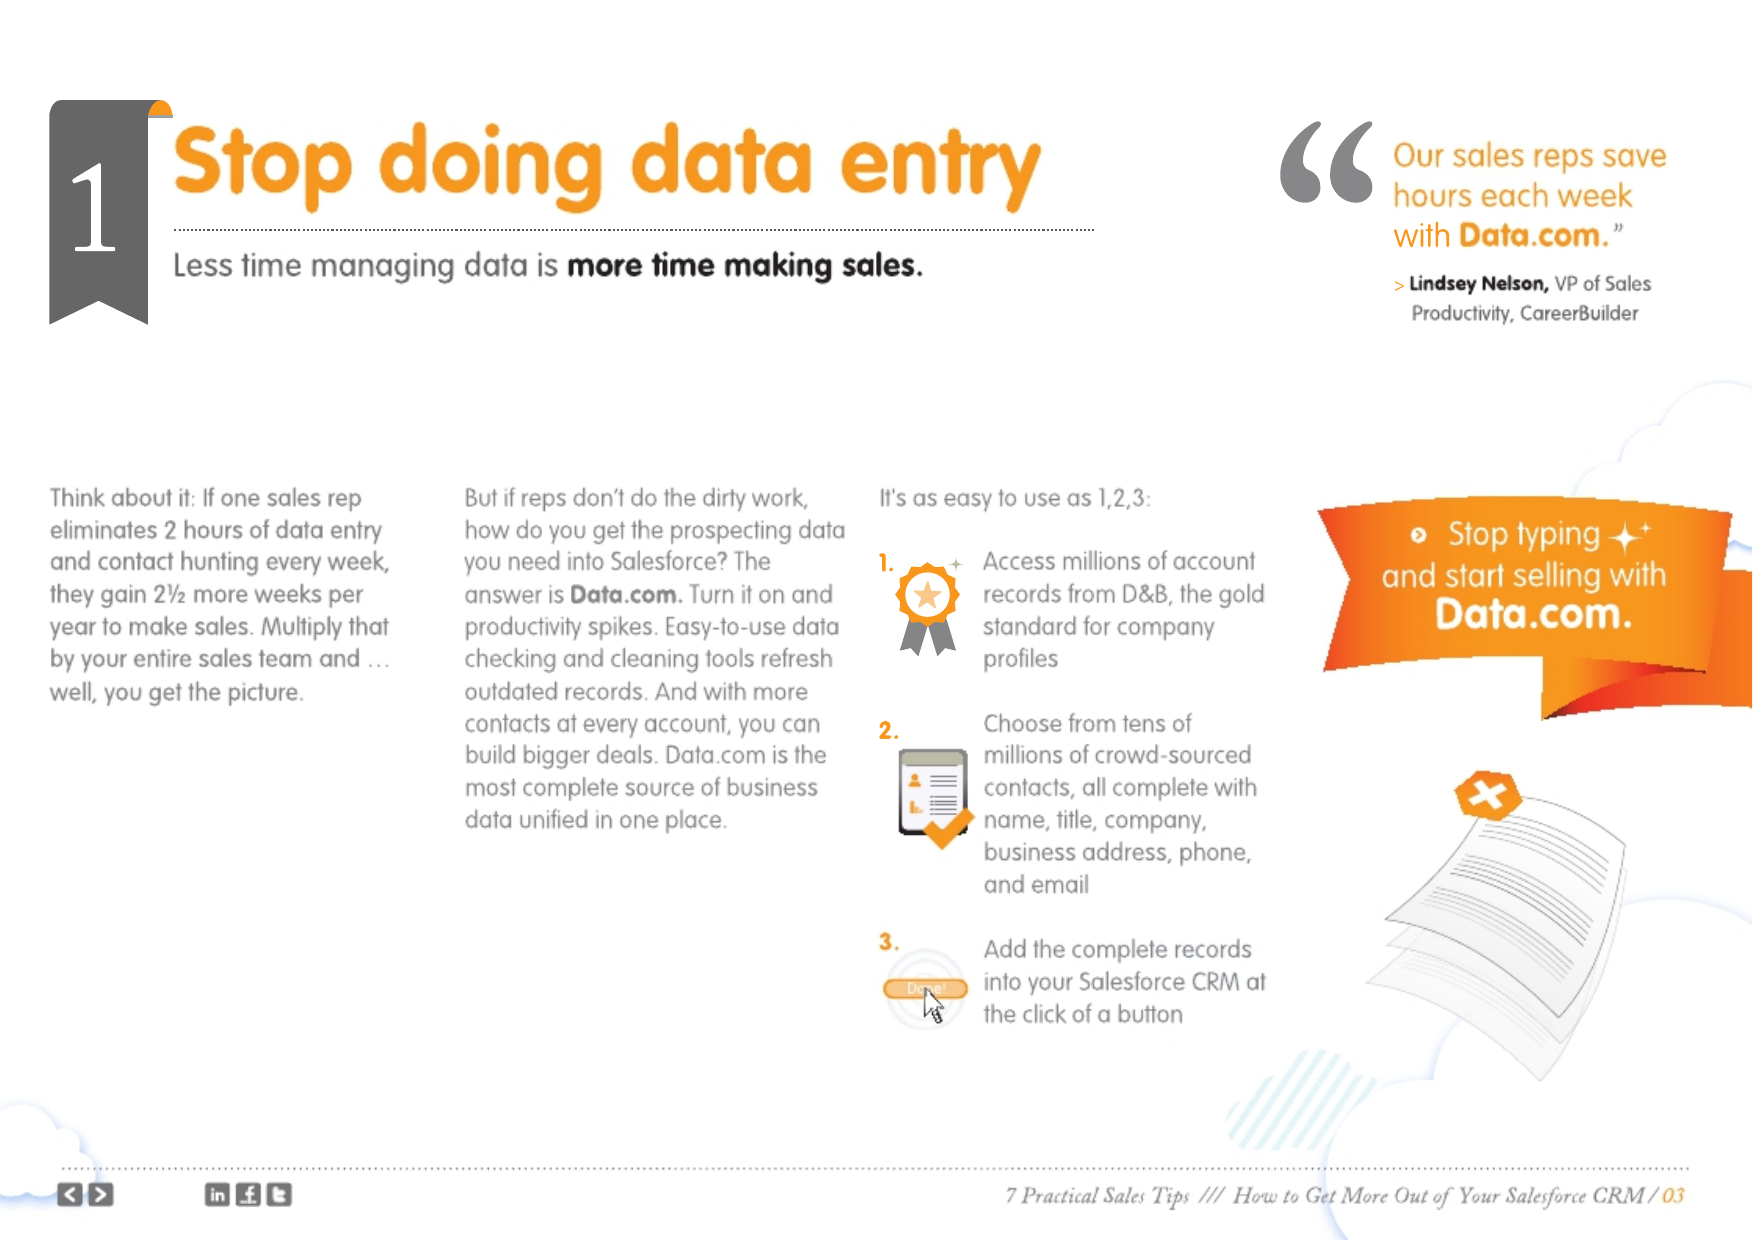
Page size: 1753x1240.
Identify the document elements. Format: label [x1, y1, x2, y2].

picture [47, 549, 390, 611]
picture [983, 580, 1265, 611]
picture [0, 743, 1753, 1240]
picture [1408, 272, 1653, 299]
text_box [70, 161, 99, 254]
picture [983, 645, 1061, 676]
picture [462, 549, 774, 580]
picture [464, 678, 809, 703]
picture [566, 247, 926, 286]
picture [1393, 139, 1669, 211]
picture [570, 583, 686, 607]
picture [47, 485, 363, 513]
picture [49, 645, 392, 676]
picture [687, 581, 834, 607]
picture [47, 516, 384, 546]
picture [464, 485, 809, 513]
picture [980, 549, 1257, 574]
picture [980, 614, 1215, 644]
picture [464, 645, 834, 676]
picture [464, 614, 842, 644]
picture [1410, 301, 1642, 328]
picture [1316, 374, 1753, 721]
picture [878, 485, 1153, 513]
picture [1458, 220, 1626, 251]
text_box [99, 30, 1678, 741]
picture [464, 583, 567, 607]
text_box [47, 97, 99, 327]
picture [464, 712, 822, 740]
picture [172, 120, 1044, 215]
picture [464, 516, 849, 546]
picture [174, 247, 561, 286]
picture [47, 678, 305, 709]
picture [983, 710, 1194, 736]
picture [47, 614, 390, 644]
